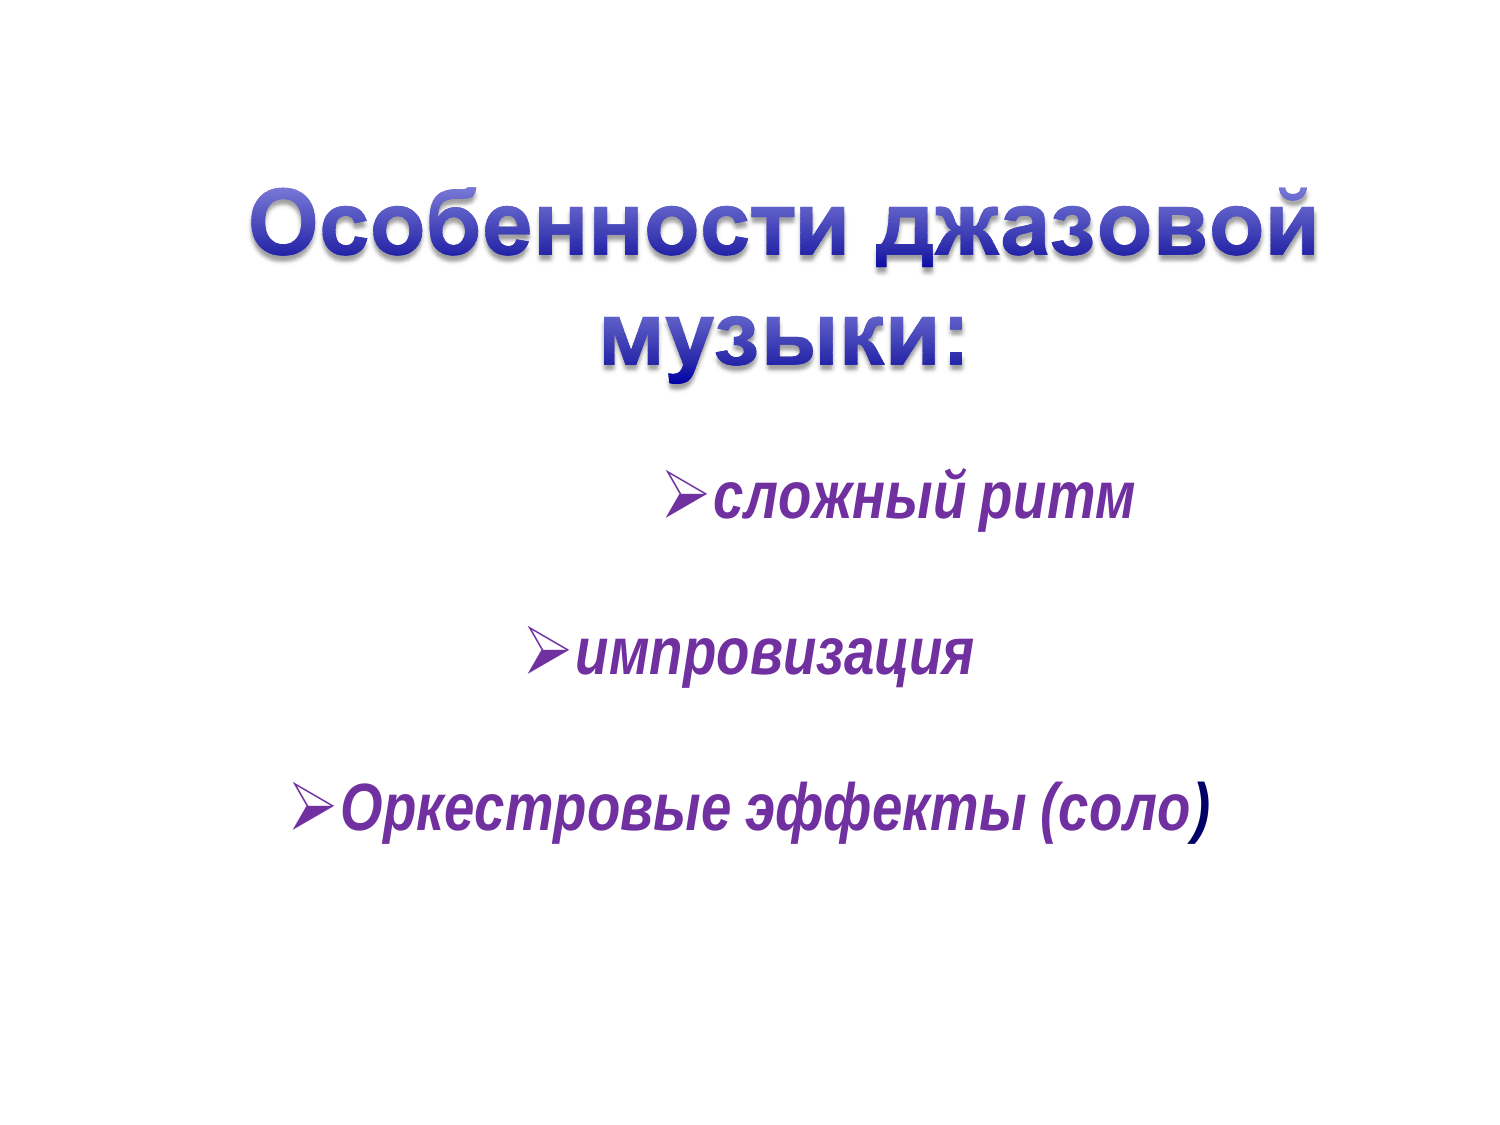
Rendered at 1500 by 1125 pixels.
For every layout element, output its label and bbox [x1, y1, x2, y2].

text_box [0, 0, 1500, 1125]
